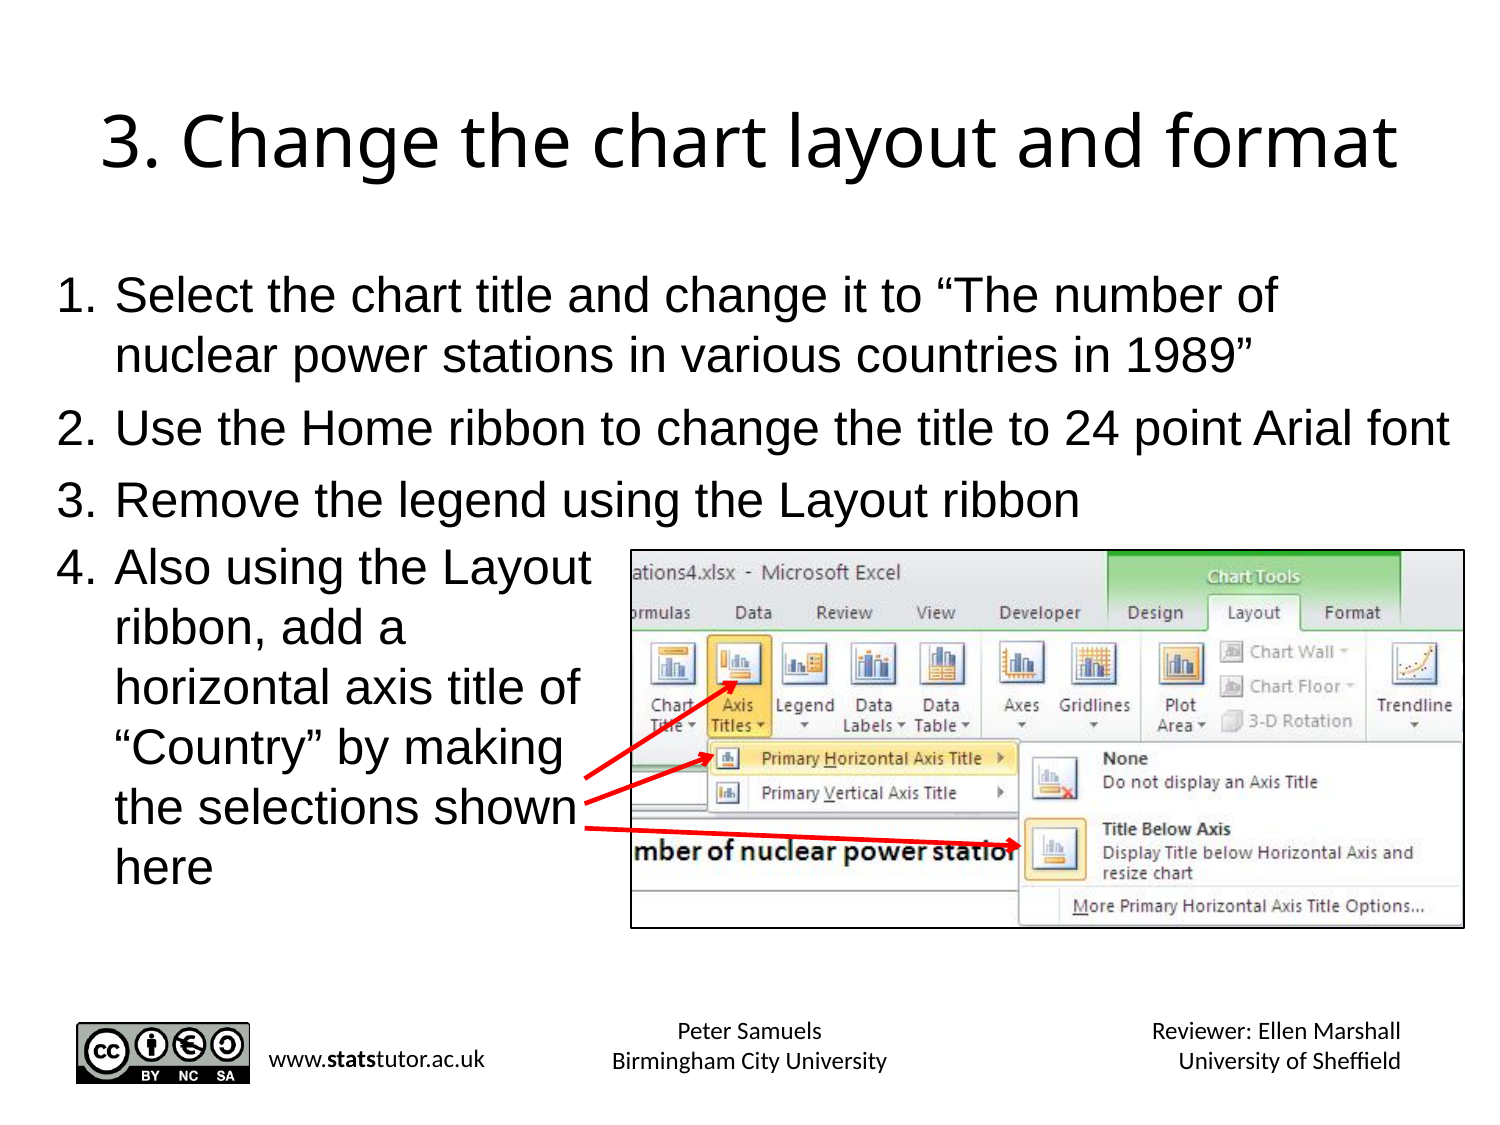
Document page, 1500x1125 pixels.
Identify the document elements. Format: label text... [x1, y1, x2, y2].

text_box Reviewer: Ellen Marshall University of Sheffield [1038, 1007, 1417, 1083]
picture [631, 550, 1464, 928]
text_box Peter Samuels Birmingham City University [549, 1007, 951, 1083]
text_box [584, 827, 1022, 847]
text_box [584, 754, 715, 804]
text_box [584, 680, 739, 779]
picture [76, 1022, 251, 1084]
title 3. Change the chart layout and format [75, 45, 1425, 233]
text_box www.statstutor.ac.uk [254, 1035, 550, 1080]
text_box Also using the Layout ribbon, add a horizontal axis title of “Country” by making the selections shown here [41, 527, 609, 902]
list Select the chart title and change it to “The number of nuclear power stations in various countries in 1989” Use the Home ribbon to change the title to 24 point Arial font Remove the legend using the Layout ribbon [41, 255, 1471, 544]
